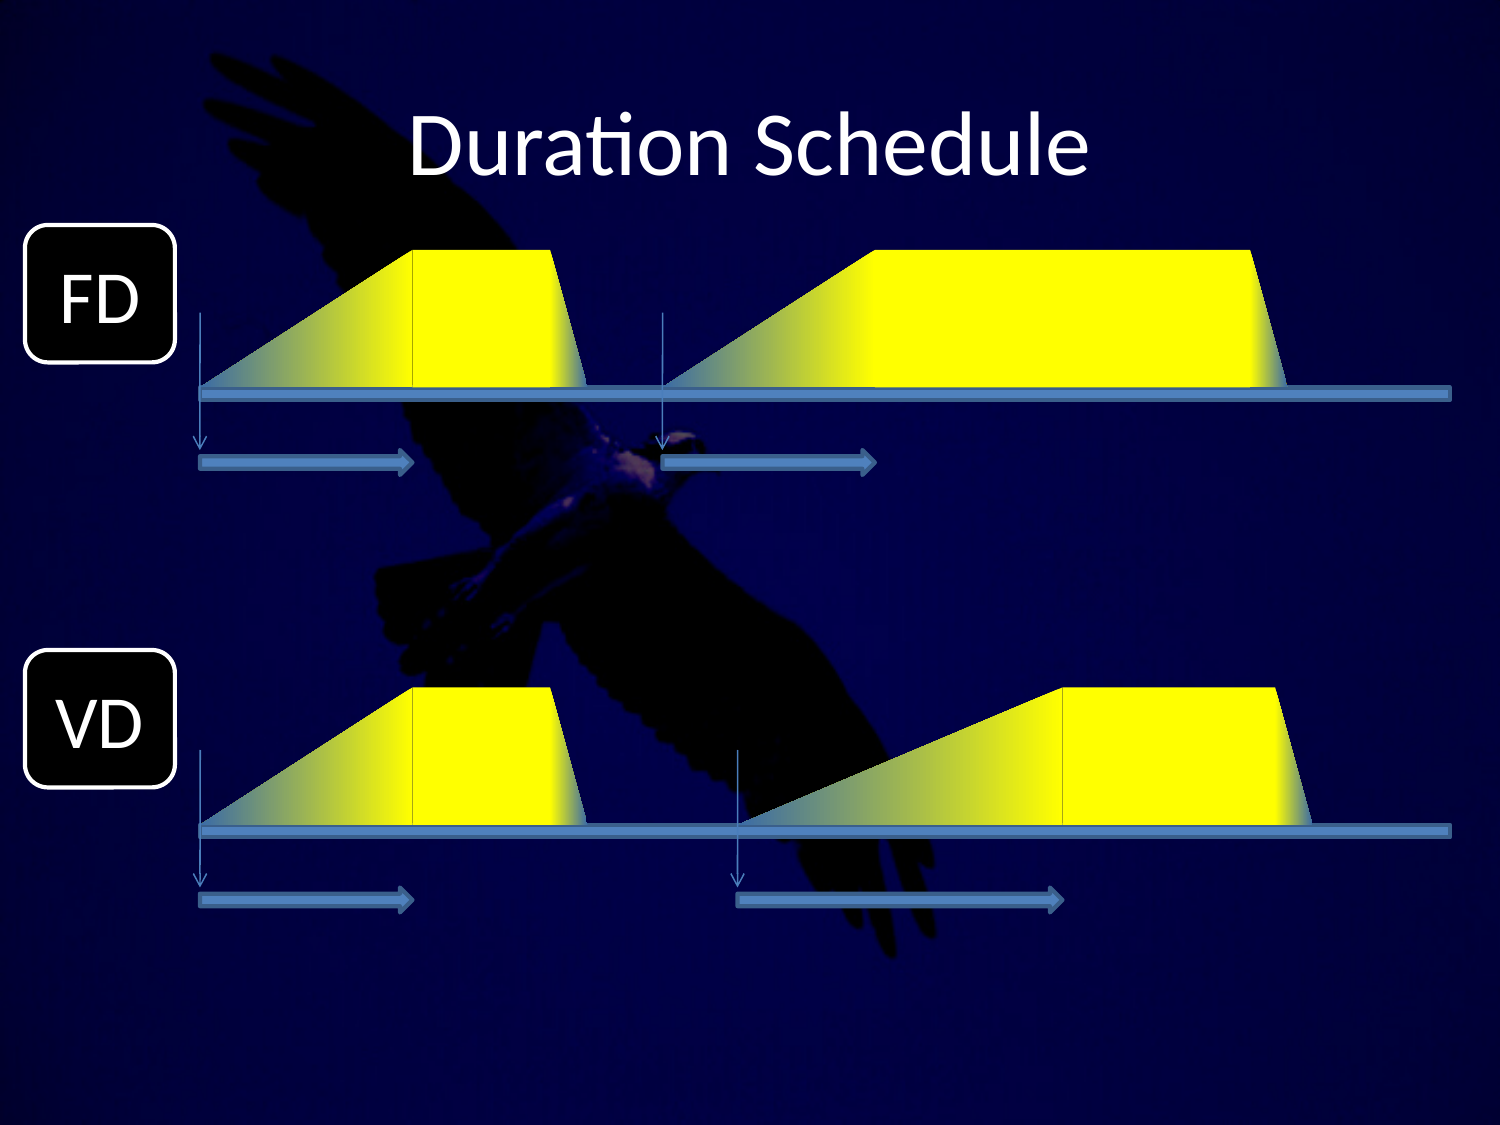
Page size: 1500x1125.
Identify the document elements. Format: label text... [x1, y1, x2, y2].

text_box FD [22, 222, 178, 365]
text_box [410, 685, 549, 827]
text_box [660, 448, 877, 477]
text_box [201, 823, 736, 839]
text_box [753, 686, 1063, 828]
text_box [209, 248, 414, 390]
picture [0, 0, 1500, 1125]
text_box [201, 385, 661, 402]
text_box [664, 385, 1452, 402]
text_box VD [22, 647, 178, 790]
text_box [739, 823, 1452, 839]
text_box [735, 885, 1065, 915]
text_box [209, 686, 413, 828]
text_box [547, 247, 590, 390]
text_box [873, 248, 1248, 389]
text_box [197, 448, 415, 477]
title Duration Schedule [75, 45, 1425, 233]
text_box [1060, 685, 1274, 827]
text_box [1272, 685, 1315, 828]
text_box [671, 248, 877, 390]
text_box [547, 685, 590, 828]
text_box [197, 885, 415, 915]
text_box [1247, 247, 1290, 390]
text_box [410, 248, 548, 389]
